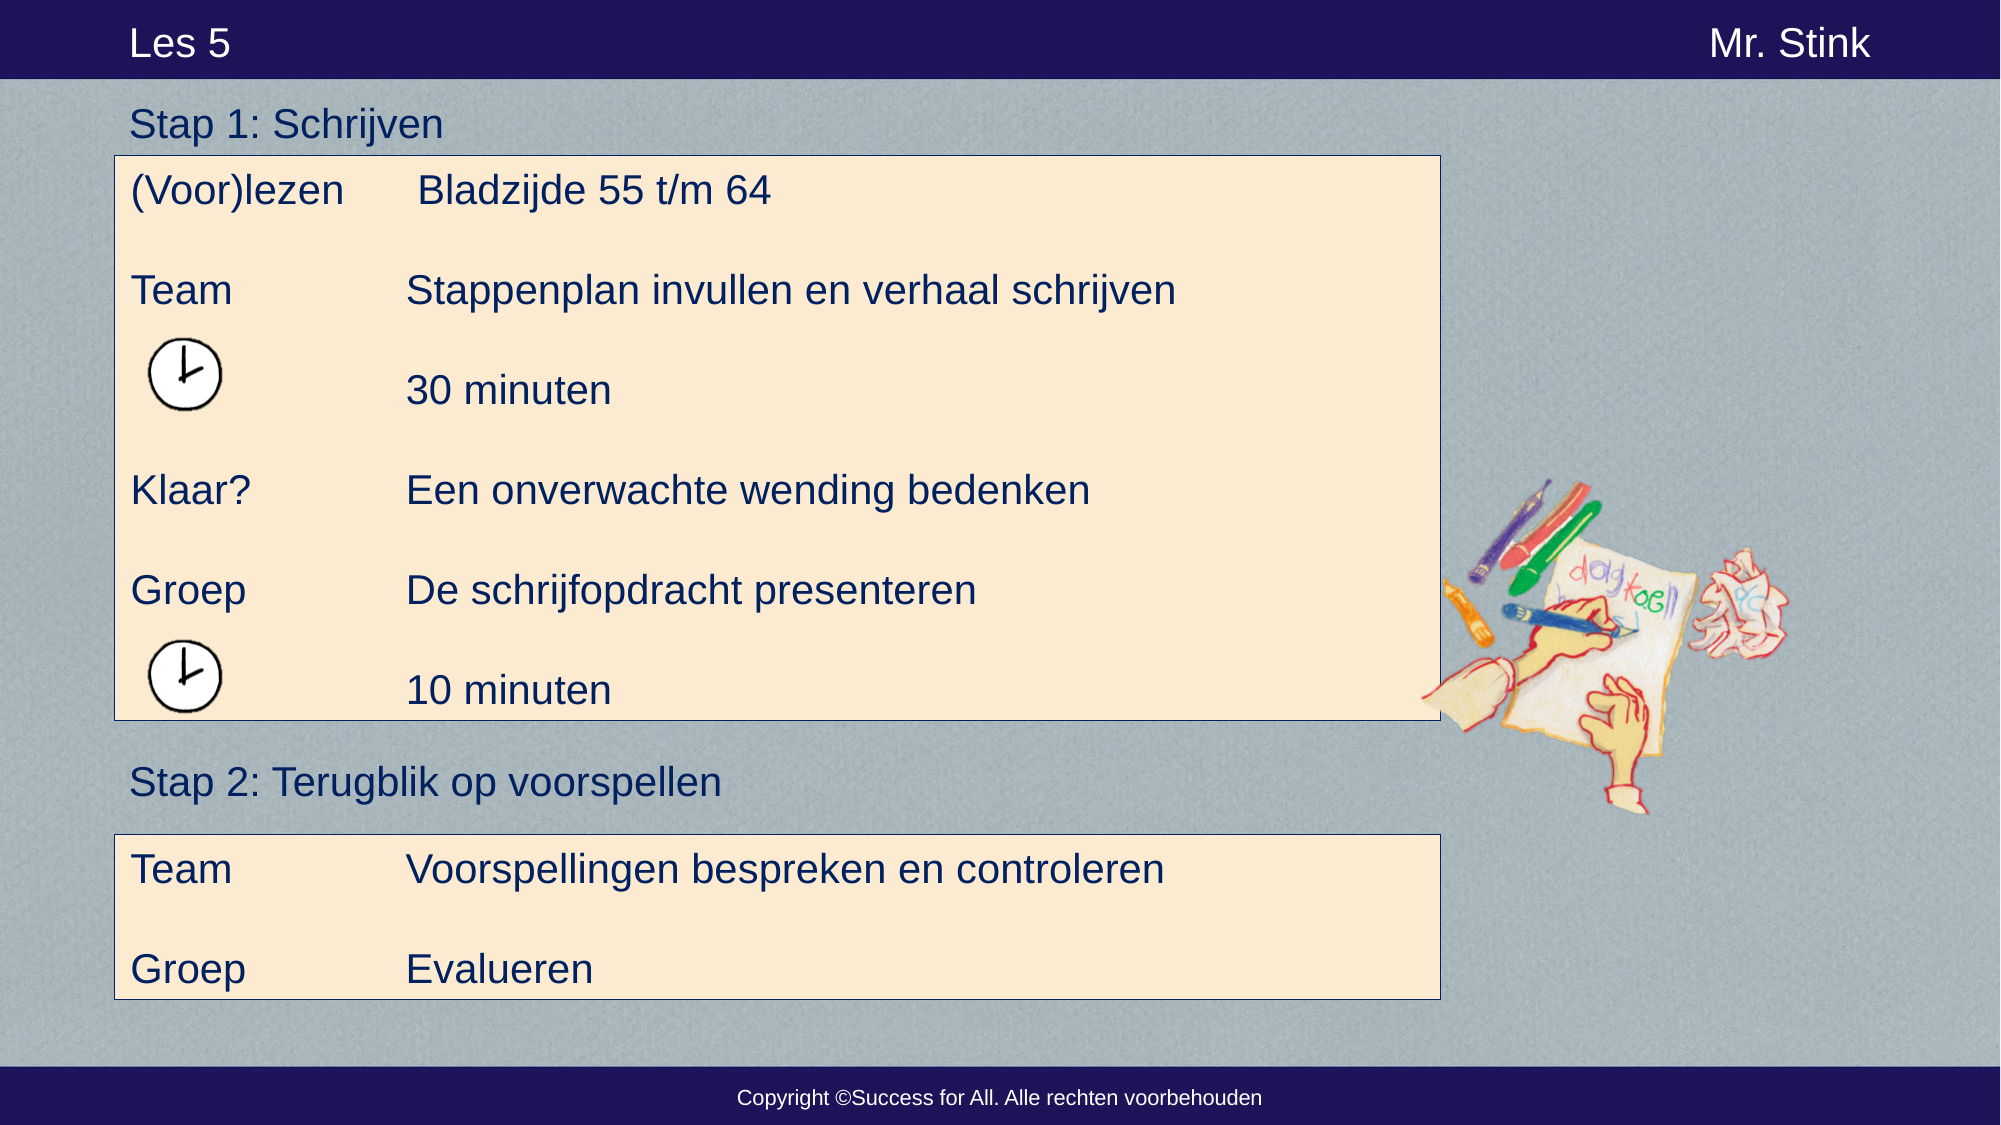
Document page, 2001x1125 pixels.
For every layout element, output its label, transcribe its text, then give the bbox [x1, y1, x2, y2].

text_box Mr. Stink [999, 8, 1886, 73]
text_box Stap 1: Schrijven [114, 89, 907, 155]
text_box Les 5 [114, 8, 354, 73]
text_box Team Voorspellingen bespreken en controleren Groep Evalueren [114, 834, 1441, 1000]
text_box Stap 2: Terugblik op voorspellen [114, 747, 839, 813]
picture [0, 0, 2001, 1125]
text_box Copyright ©Success for All. Alle rechten voorbehouden [0, 1076, 2000, 1125]
text_box (Voor)lezen Bladzijde 55 t/m 64 Team Stappenplan invullen en verhaal schrijven 30 minuten Klaar? Een onverwachte wending bedenken Groep De schrijfopdracht presenteren 10 minuten [114, 155, 1441, 721]
